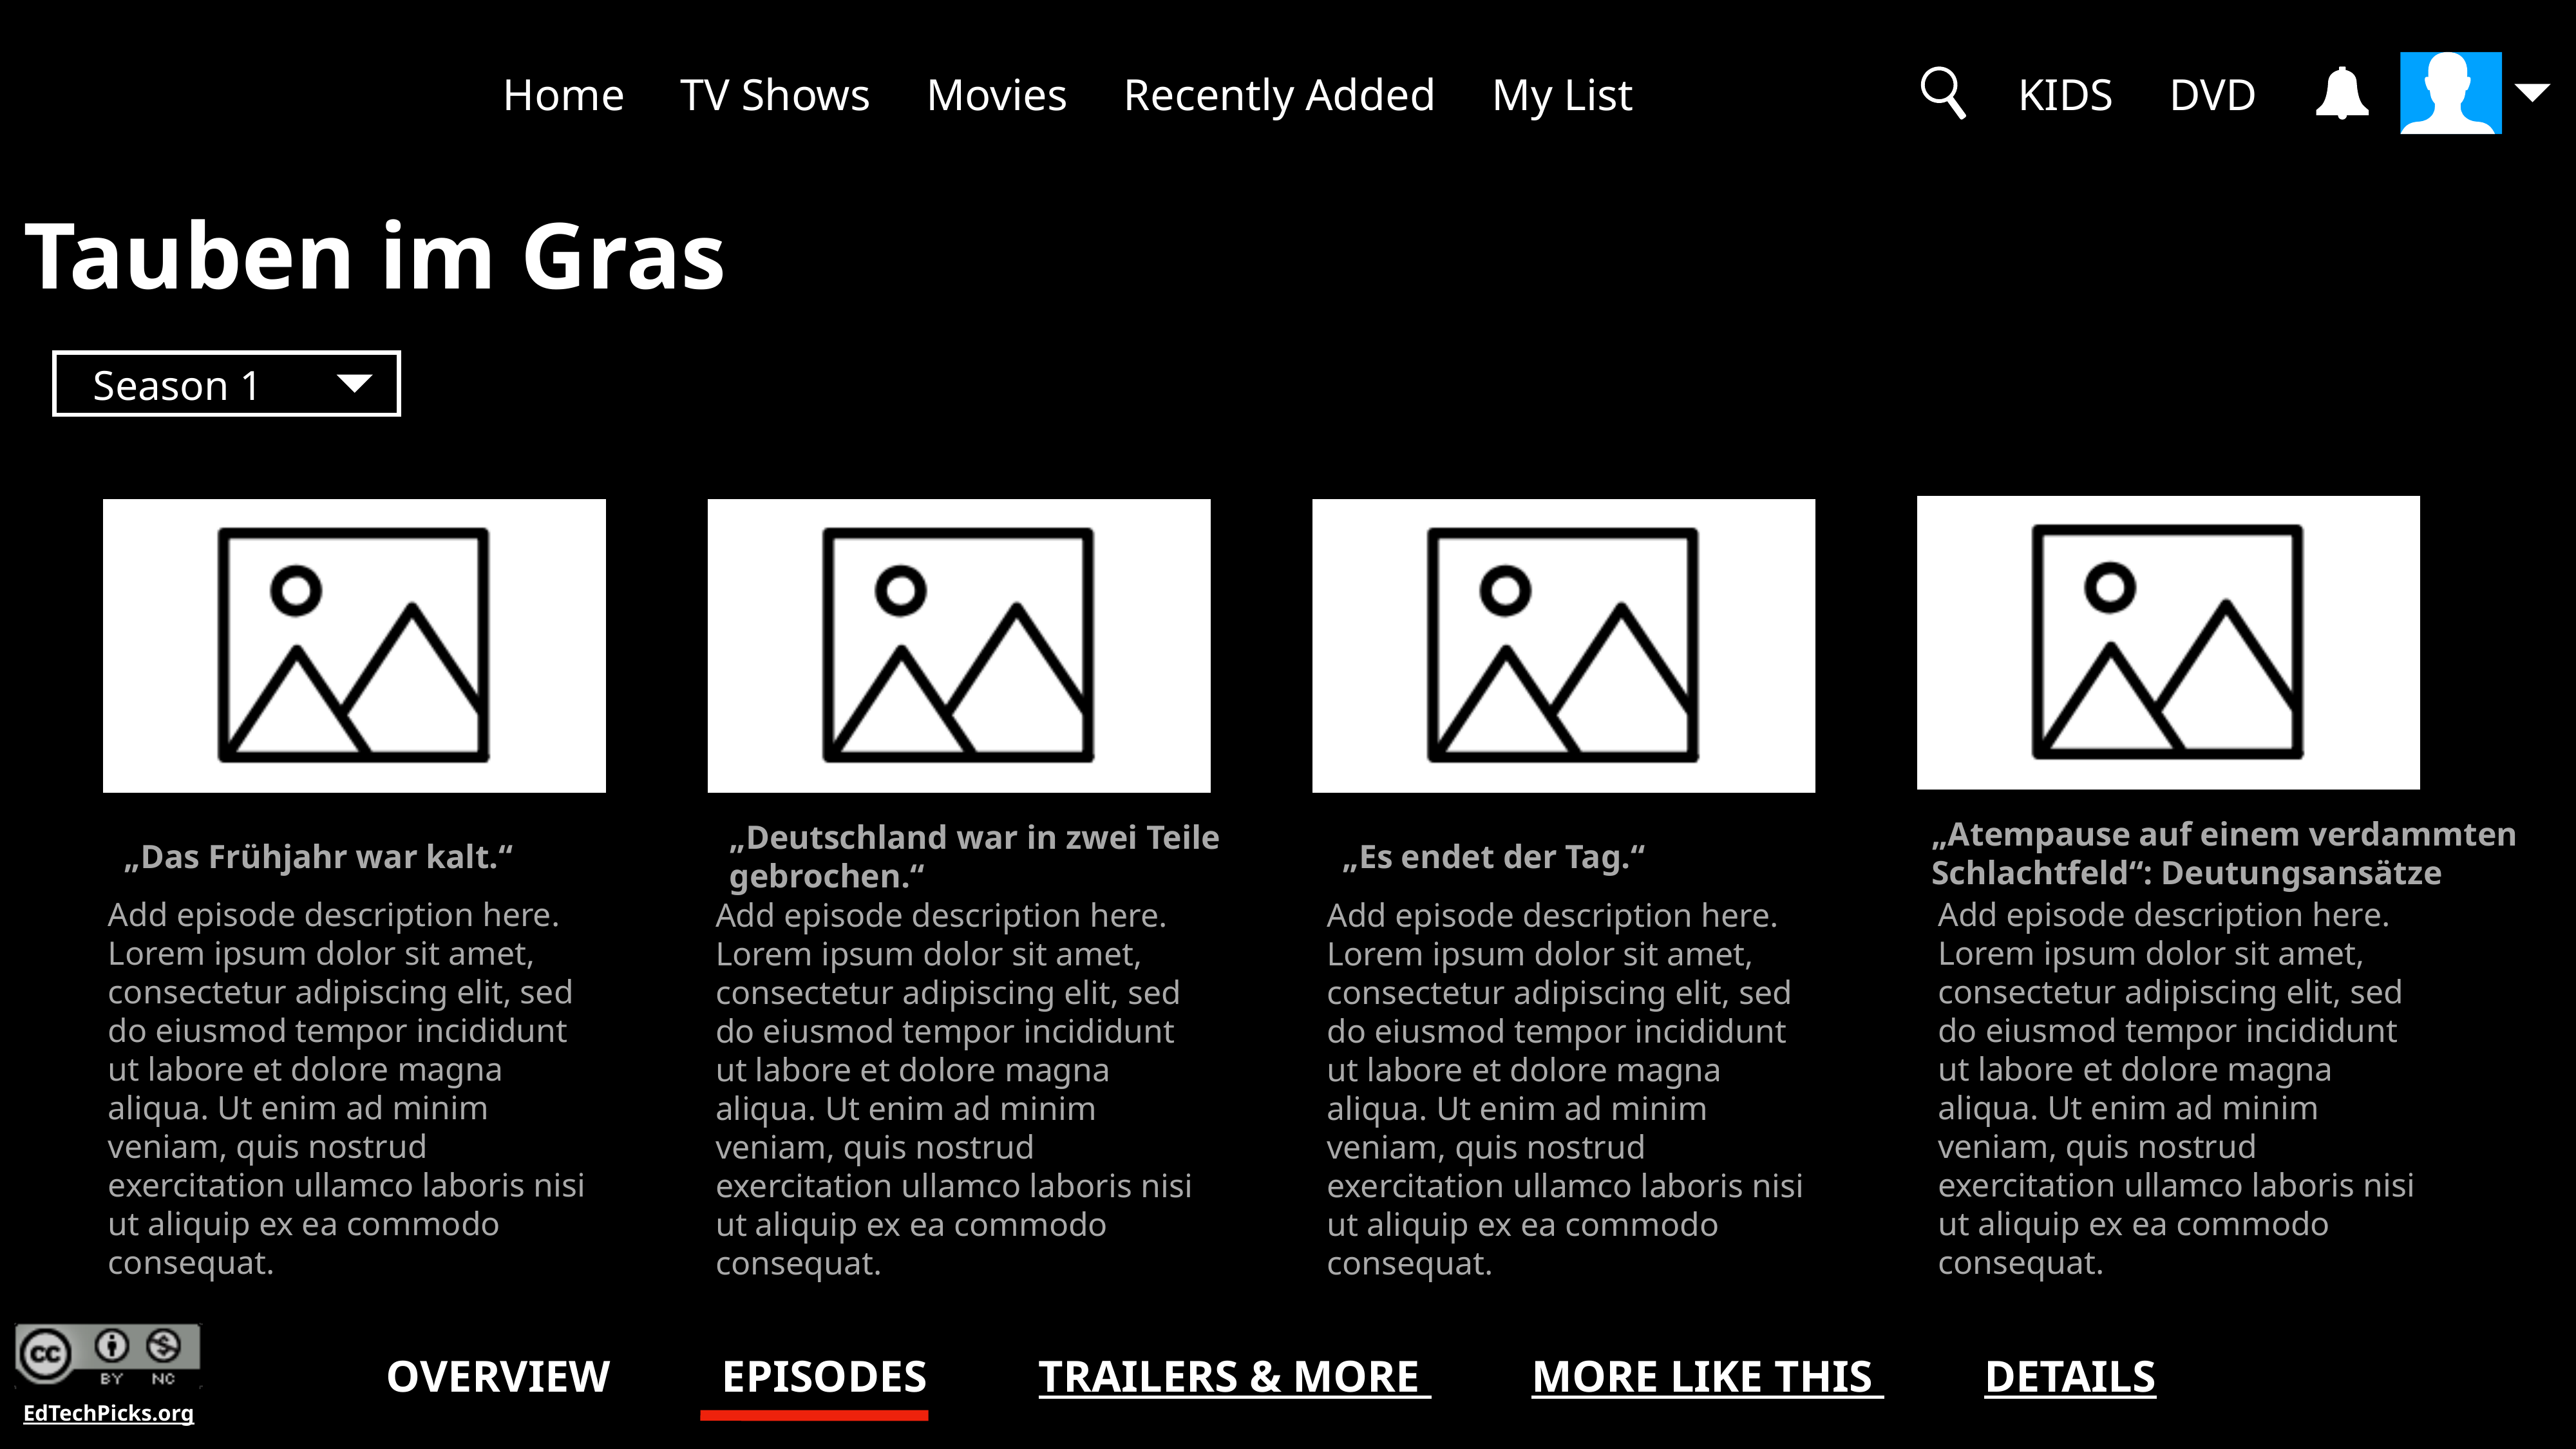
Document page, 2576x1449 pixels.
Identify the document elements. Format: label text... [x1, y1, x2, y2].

text_box Home TV Shows Movies Recently Added My List [495, 59, 1667, 127]
text_box „Das Frühjahr war kalt.“ [117, 828, 521, 883]
picture [1312, 498, 1815, 793]
picture [103, 498, 607, 793]
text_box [13, 1322, 205, 1435]
text_box „Es endet der Tag.“ [1334, 828, 1653, 883]
text_box Add episode description here. Lorem ipsum dolor sit amet, consectetur adipiscing elit, sed do eiusmod tempor incididunt ut labore et dolore magna aliqua. Ut enim ad minim veniam, quis nostrud exercitation ullamco laboris nisi ut aliquip ex ea commodo consequat. [100, 886, 603, 1327]
text_box [0, 0, 2576, 164]
text_box Add episode description here. Lorem ipsum dolor sit amet, consectetur adipiscing elit, sed do eiusmod tempor incididunt ut labore et dolore magna aliqua. Ut enim ad minim veniam, quis nostrud exercitation ullamco laboris nisi ut aliquip ex ea commodo consequat. [1930, 886, 2433, 1327]
text_box [2514, 84, 2551, 102]
picture [708, 498, 1211, 793]
text_box OVERVIEW EPISODES TRAILERS & MORE MORE LIKE THIS DETAILS [205, 1341, 2374, 1416]
text_box [2316, 66, 2369, 120]
text_box Tauben im Gras [16, 189, 735, 315]
picture [1917, 496, 2420, 790]
text_box [1920, 66, 1967, 120]
text_box „Deutschland war in zwei Teile gebrochen.“ [721, 809, 1229, 902]
text_box Add episode description here. Lorem ipsum dolor sit amet, consectetur adipiscing elit, sed do eiusmod tempor incididunt ut labore et dolore magna aliqua. Ut enim ad minim veniam, quis nostrud exercitation ullamco laboris nisi ut aliquip ex ea commodo consequat. [708, 887, 1211, 1327]
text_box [2400, 52, 2503, 135]
text_box Add episode description here. Lorem ipsum dolor sit amet, consectetur adipiscing elit, sed do eiusmod tempor incididunt ut labore et dolore magna aliqua. Ut enim ad minim veniam, quis nostrud exercitation ullamco laboris nisi ut aliquip ex ea commodo consequat. [1319, 887, 1822, 1327]
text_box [54, 352, 399, 415]
text_box „Atempause auf einem verdammten Schlachtfeld“: Deutungsansätze [1924, 806, 2534, 899]
text_box KIDS DVD [2010, 59, 2285, 127]
